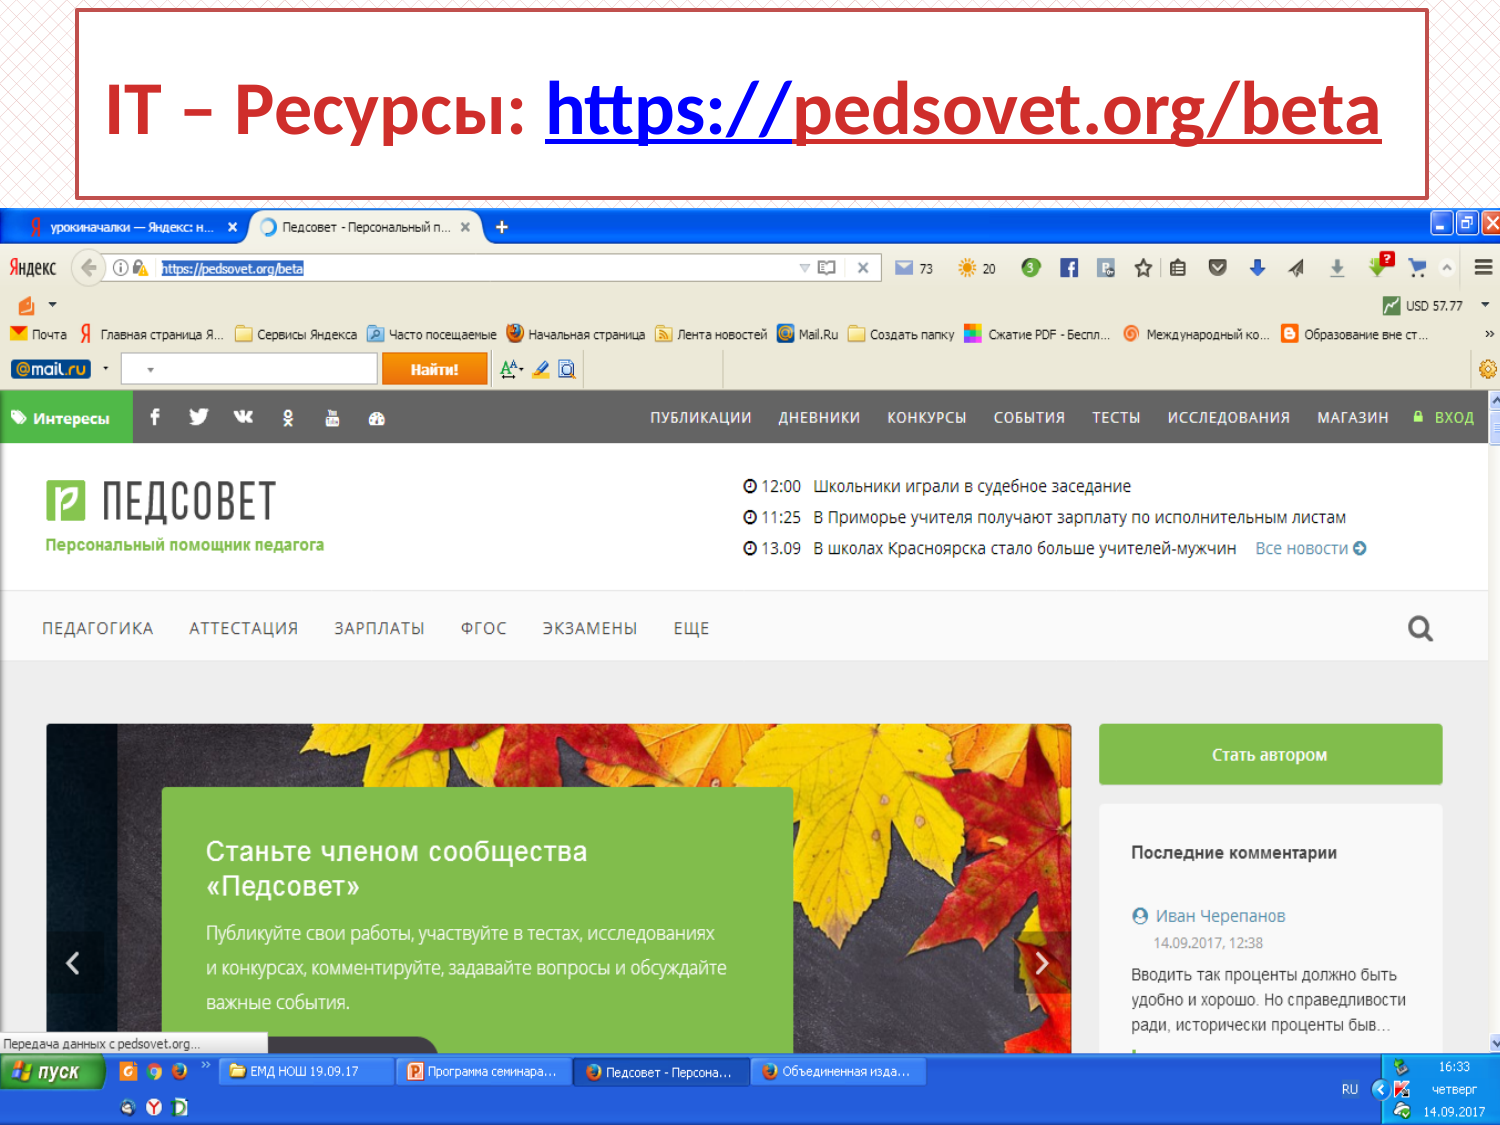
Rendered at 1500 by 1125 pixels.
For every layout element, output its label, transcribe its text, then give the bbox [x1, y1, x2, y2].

title IT – Ресурсы: https://pedsovet.org/beta [75, 8, 1429, 200]
picture [0, 207, 1500, 1125]
